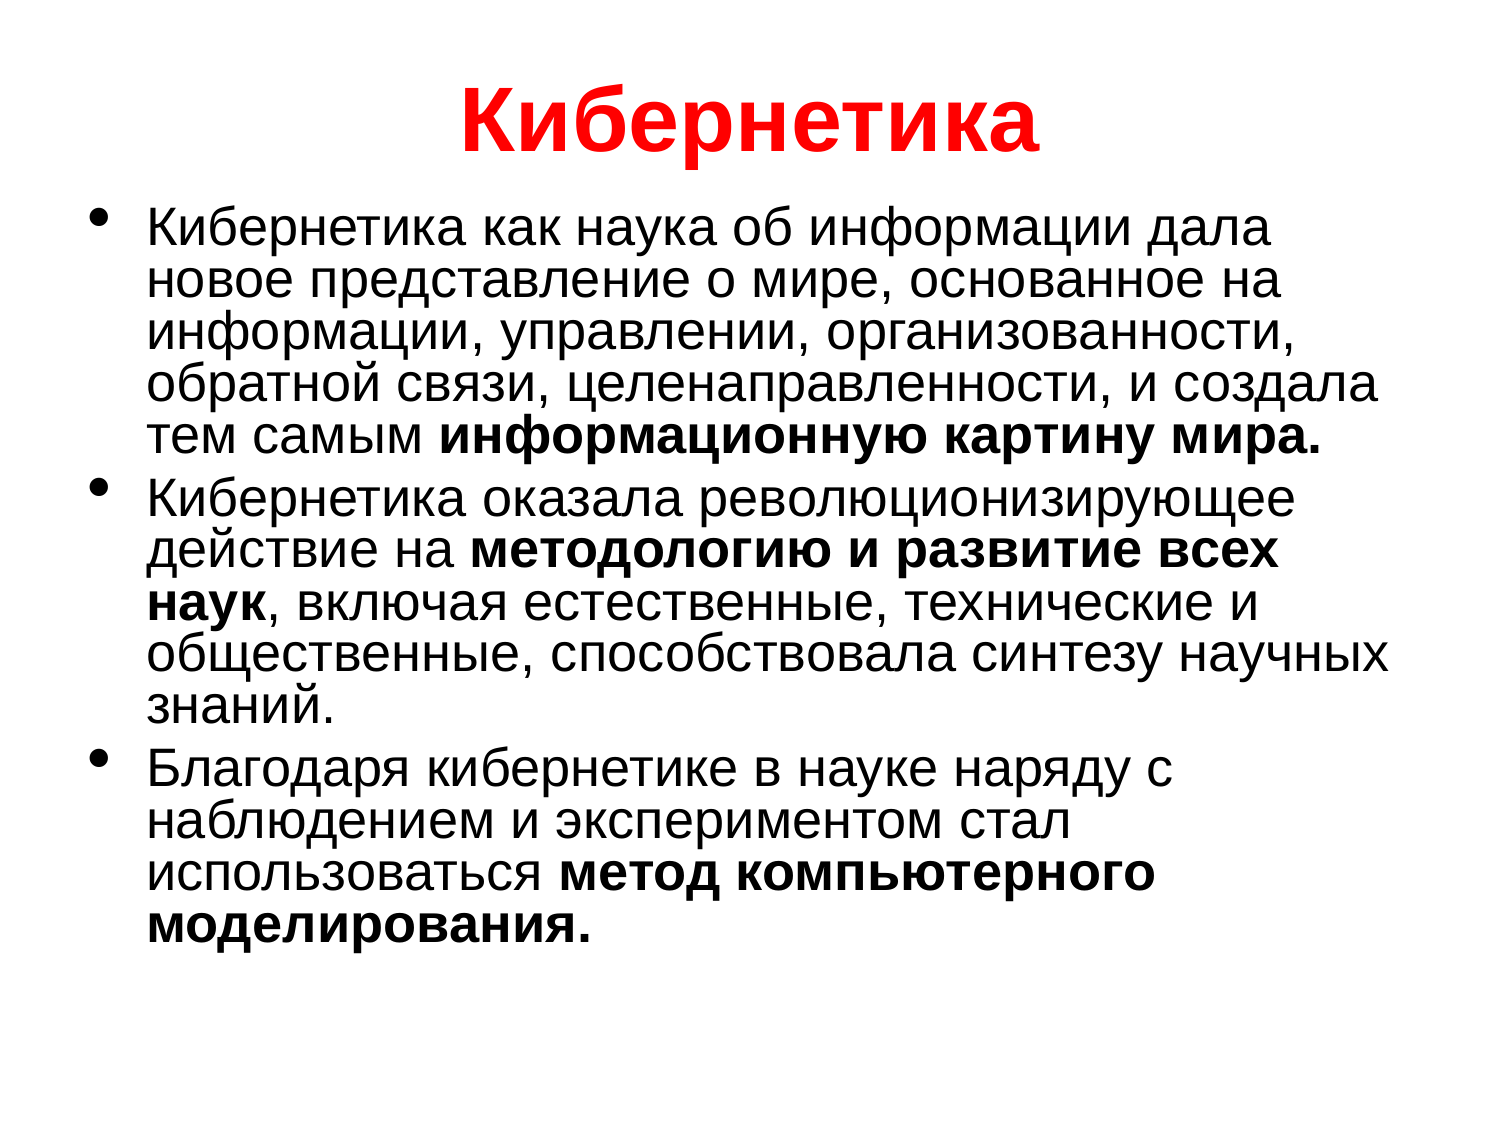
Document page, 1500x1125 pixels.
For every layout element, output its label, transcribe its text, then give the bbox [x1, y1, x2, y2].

text_box Кибернетика [75, 45, 1425, 185]
text_box Кибернетика как наука об информации дала новое представление о мире, основанное на информации, управлении, организованности, обратной связи, целенаправленности, и создала тем самым информационную картину мира. Кибернетика оказала революционизирующее действие на методологию и развитие всех наук, включая естественные, технические и общественные, способствовала синтезу научных знаний. Благодаря кибернетике в науке наряду с наблюдением и экспериментом стал использоваться метод компьютерного моделирования. [75, 196, 1425, 1005]
